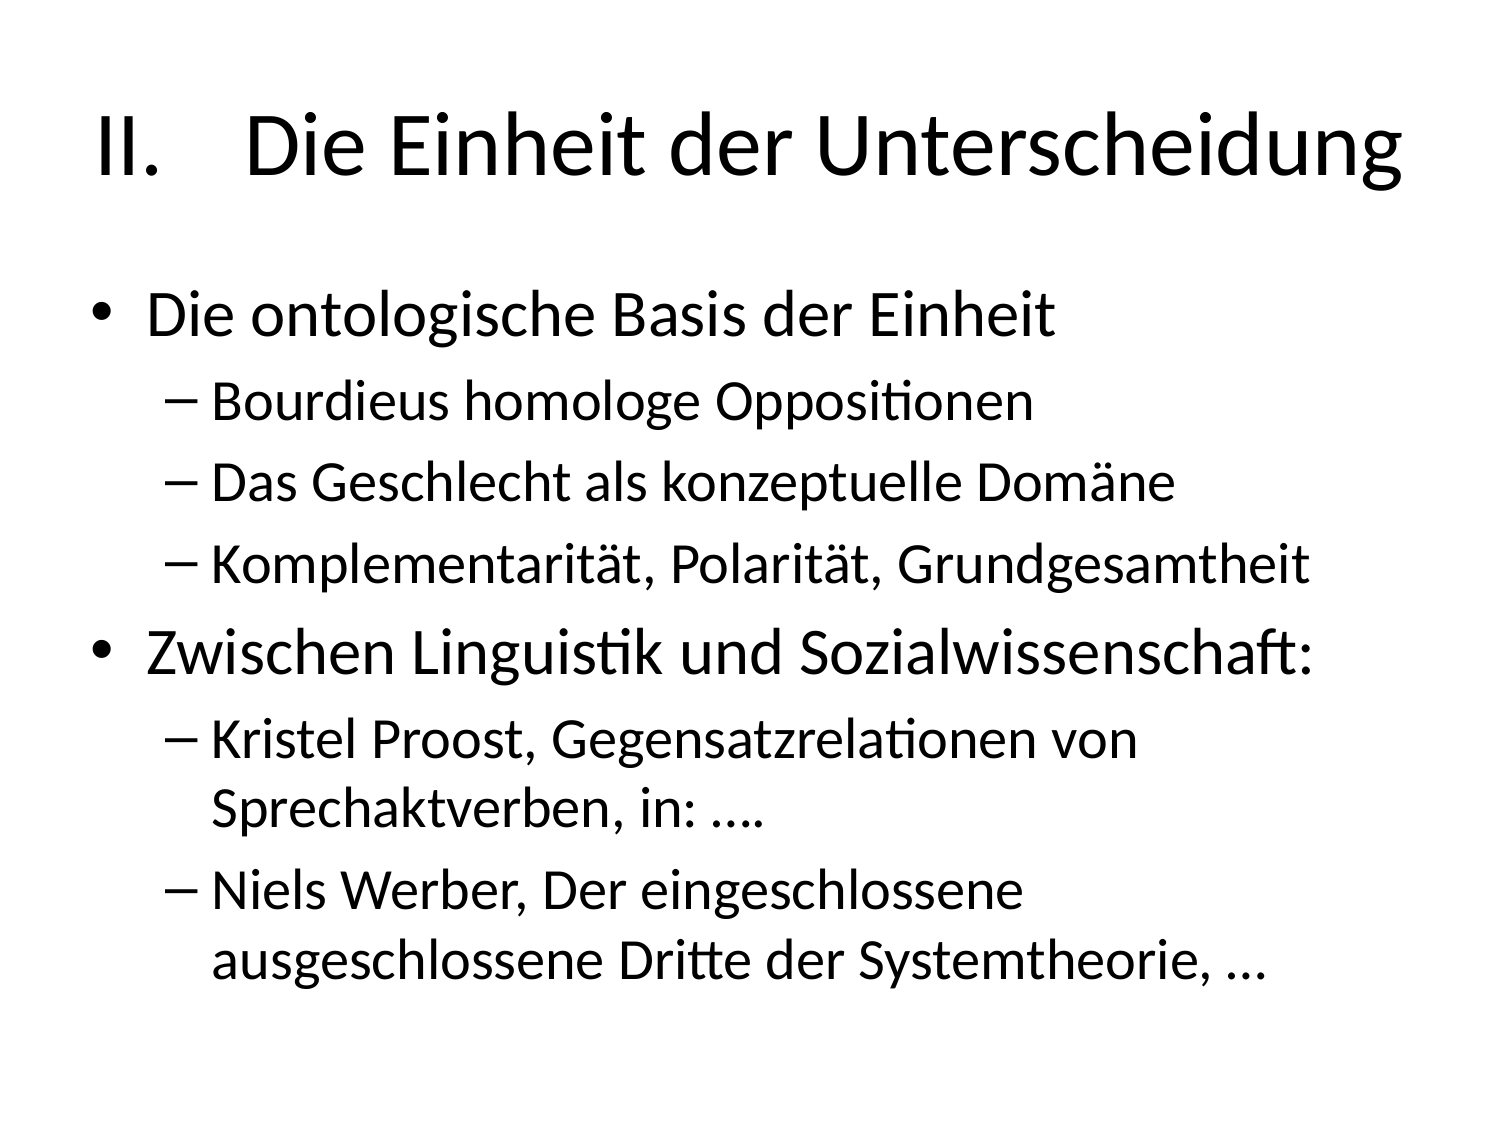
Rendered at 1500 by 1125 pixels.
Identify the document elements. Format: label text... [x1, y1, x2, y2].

list Die ontologische Basis der Einheit Bourdieus homologe Oppositionen Das Geschlecht als konzeptuelle Domäne Komplementarität, Polarität, Grundgesamtheit Zwischen Linguistik und Sozialwissenschaft: Kristel Proost, Gegensatzrelationen von Sprechaktverben, in: …. Niels Werber, Der eingeschlossene ausgeschlossene Dritte der Systemtheorie, … [75, 262, 1425, 1005]
title II. Die Einheit der Unterscheidung [75, 45, 1425, 233]
